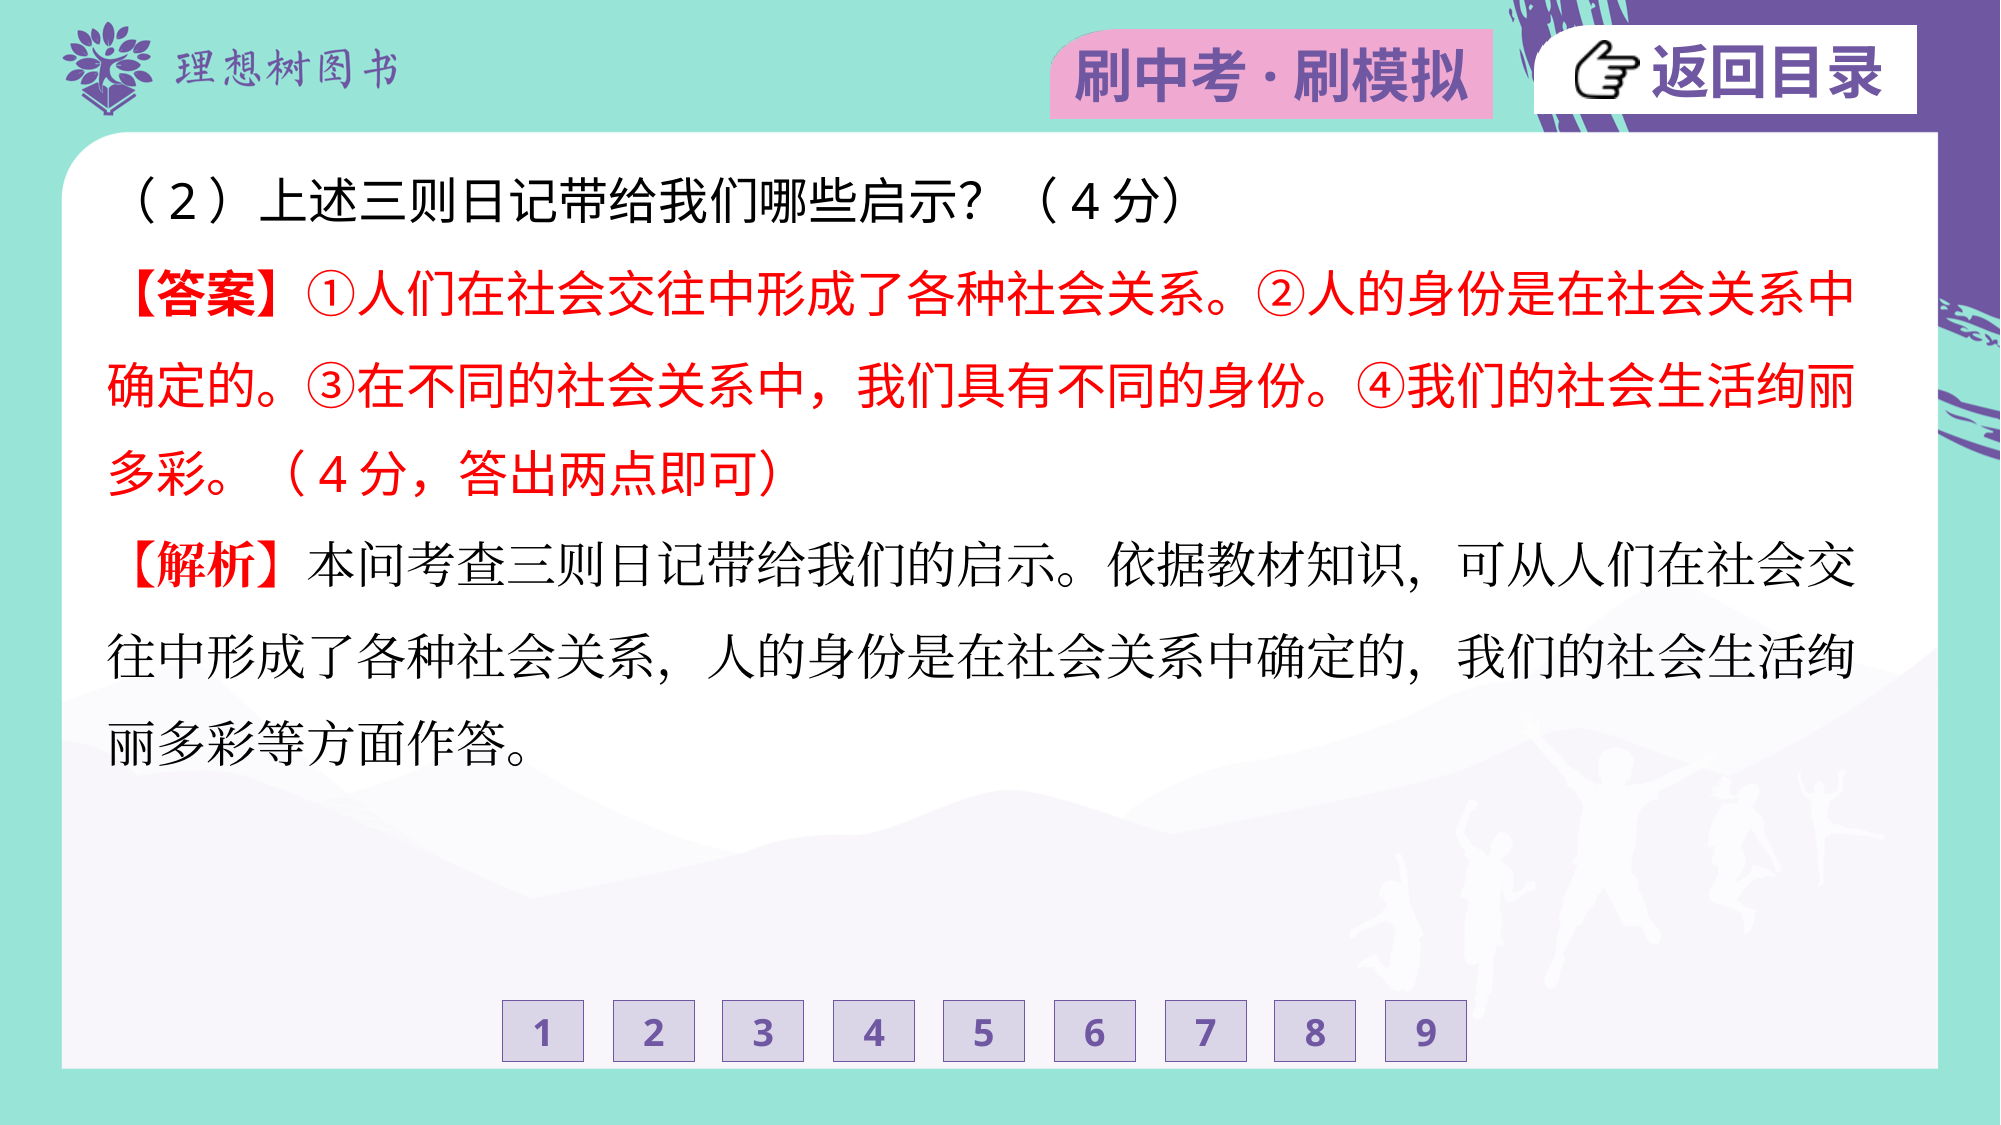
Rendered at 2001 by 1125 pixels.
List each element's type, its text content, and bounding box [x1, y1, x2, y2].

picture [0, 0, 2000, 1125]
text_box 【答案】①人们在社会交往中形成了各种社会关系。②人的身份是在社会关系中 确定的。③在不同的社会关系中，我们具有不同的身份。④我们的社会生活绚丽 多彩。（4分，答出两点即可） [106, 231, 1895, 493]
text_box 【解析】本问考查三则日记带给我们的启示。依据教材知识，可从人们在社会交 往中形成了各种社会关系，人的身份是在社会关系中确定的，我们的社会生活绚 丽多彩等方面作答。 [106, 502, 1895, 764]
text_box （2）上述三则日记带给我们哪些启示？（4分） [106, 141, 1895, 220]
